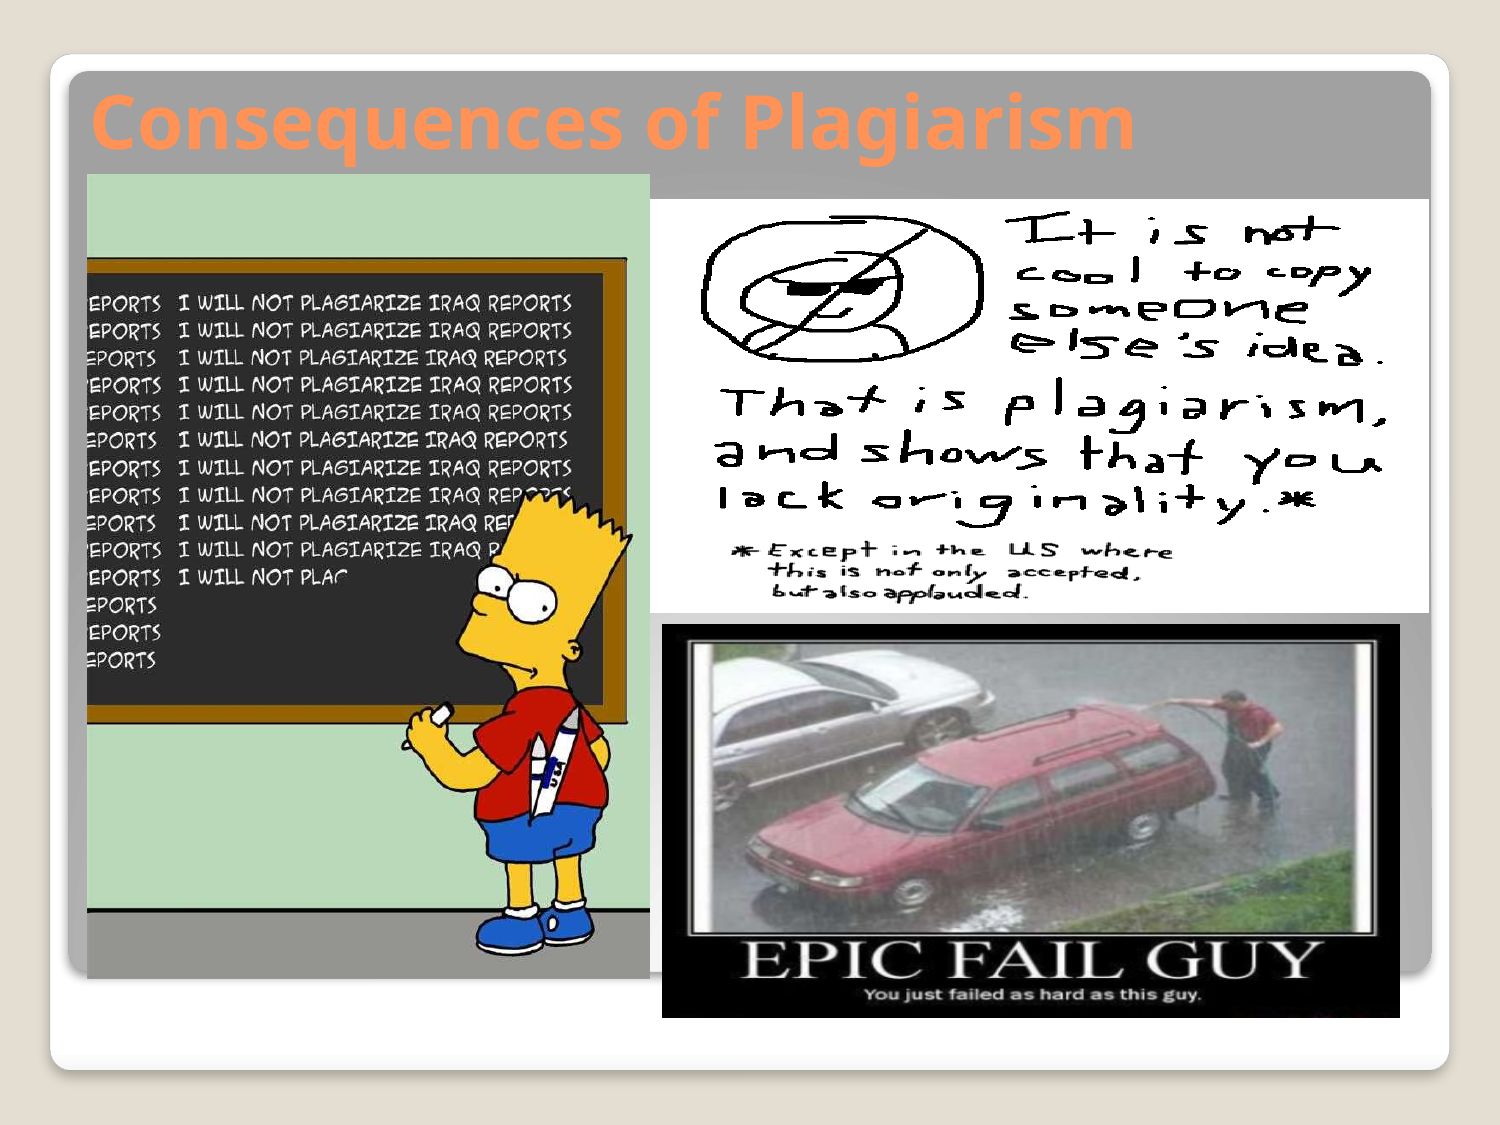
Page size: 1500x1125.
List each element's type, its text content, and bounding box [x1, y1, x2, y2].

title Consequences of Plagiarism [75, 0, 1418, 173]
picture [649, 199, 1429, 613]
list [87, 174, 651, 979]
picture [662, 624, 1401, 1018]
